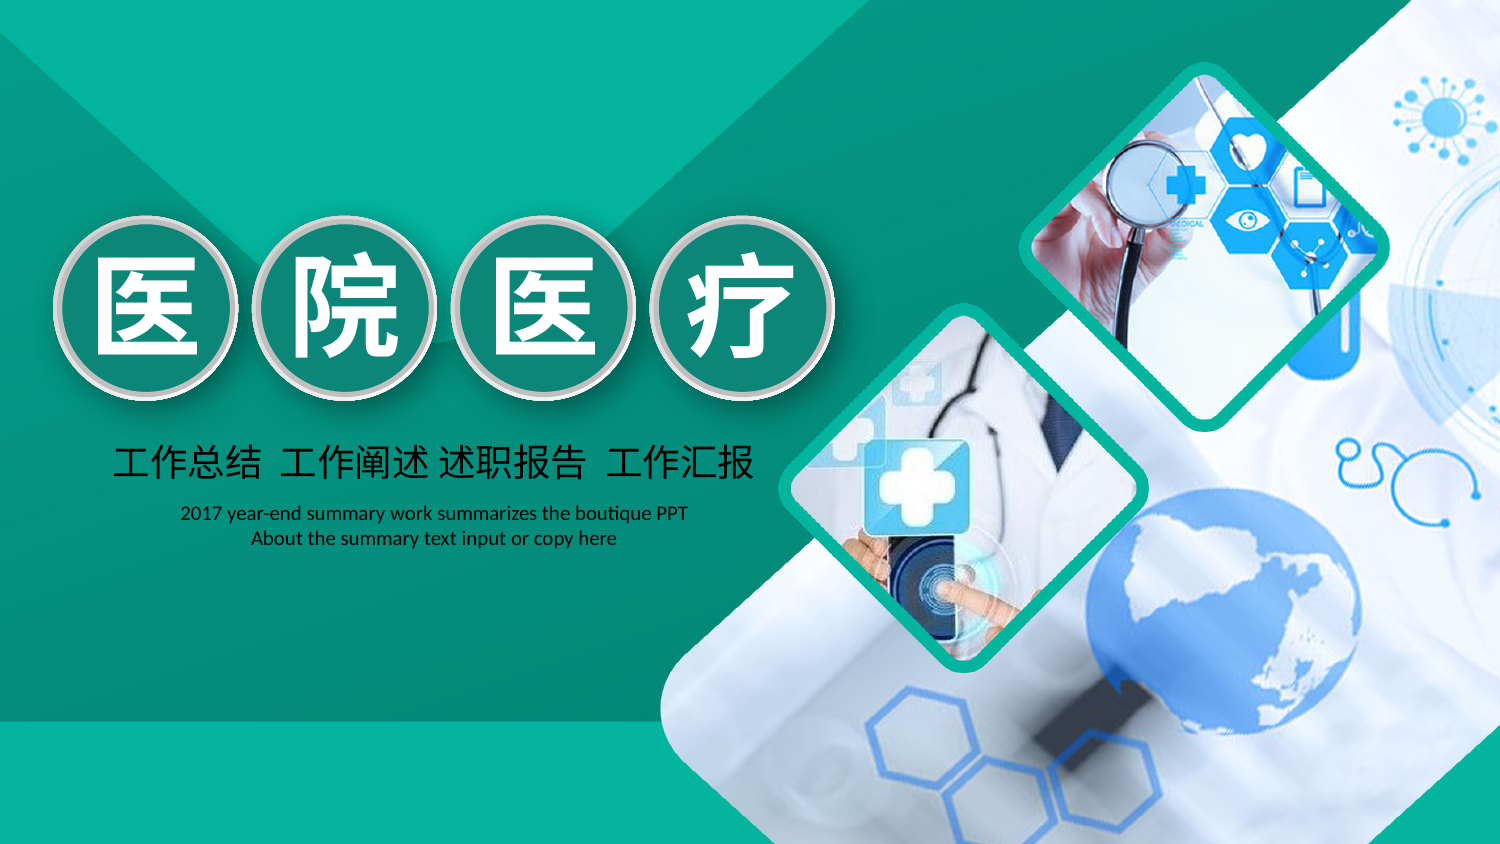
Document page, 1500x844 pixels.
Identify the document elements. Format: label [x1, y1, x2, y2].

text_box [52, 215, 239, 401]
text_box [450, 215, 637, 401]
text_box [251, 215, 438, 401]
picture [0, 0, 1500, 844]
text_box [649, 215, 835, 401]
